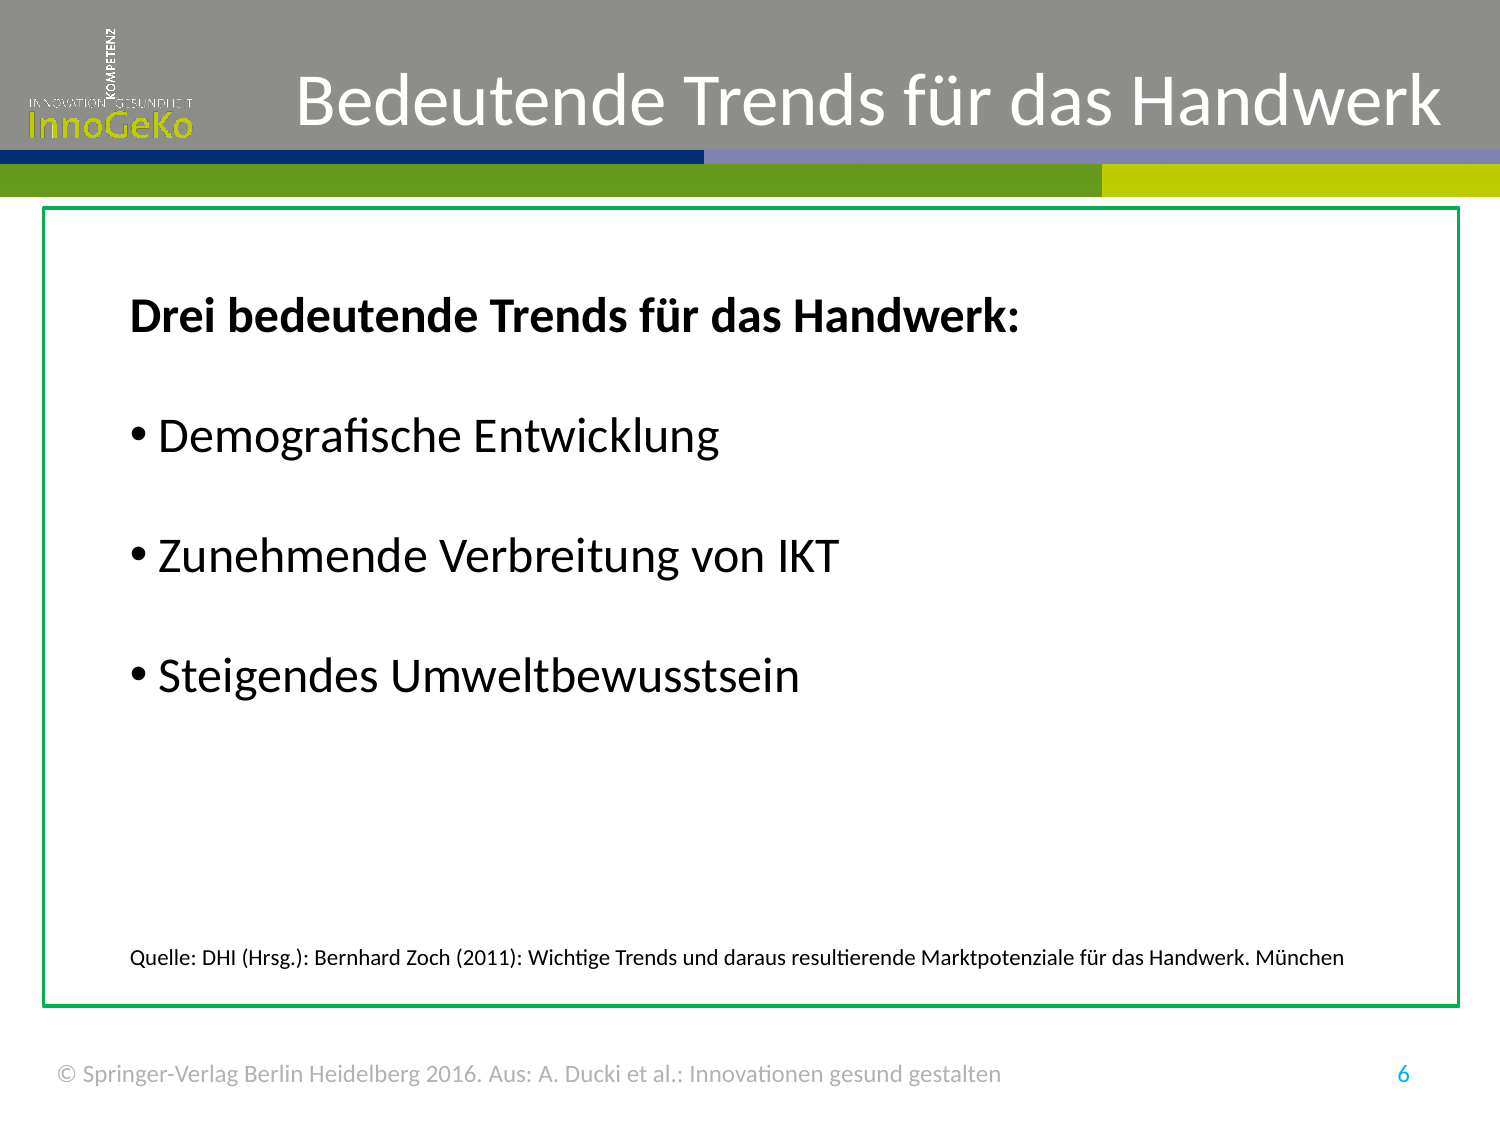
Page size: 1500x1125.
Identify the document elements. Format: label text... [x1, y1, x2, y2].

footer © Springer-Verlag Berlin Heidelberg 2016. Aus: A. Ducki et al.: Innovationen gesund gestalten [29, 1042, 1031, 1103]
slide_number 6 [1074, 1042, 1425, 1103]
picture [8, 3, 219, 161]
text_box Drei bedeutende Trends für das Handwerk: Demografische Entwicklung Zunehmende Verbreitung von IKT Steigendes Umweltbewusstsein Quelle: DHI (Hrsg.): Bernhard Zoch (2011): Wichtige Trends und daraus resultierende Marktpotenziale für das Handwerk. München [115, 215, 1378, 978]
text_box [122, 208, 1326, 215]
title Bedeutende Trends für das Handwerk [194, 42, 1459, 173]
